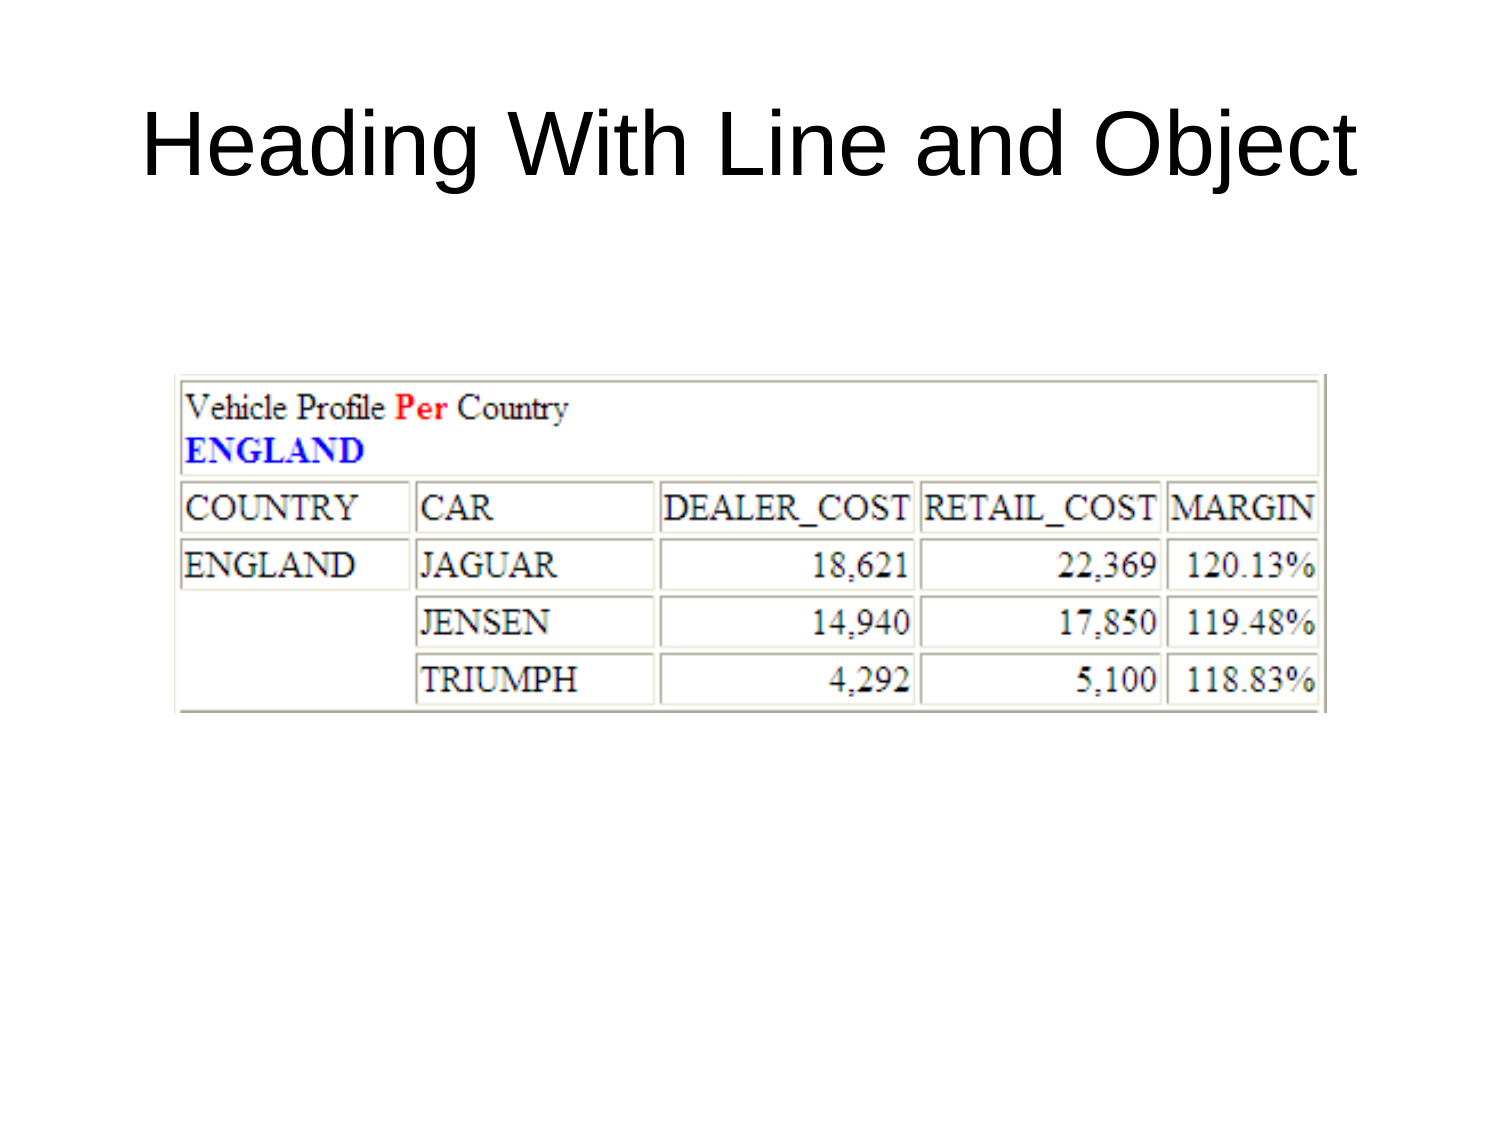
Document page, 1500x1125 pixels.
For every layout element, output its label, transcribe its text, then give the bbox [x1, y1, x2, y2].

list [174, 374, 1327, 713]
title Heading With Line and Object [75, 45, 1425, 233]
